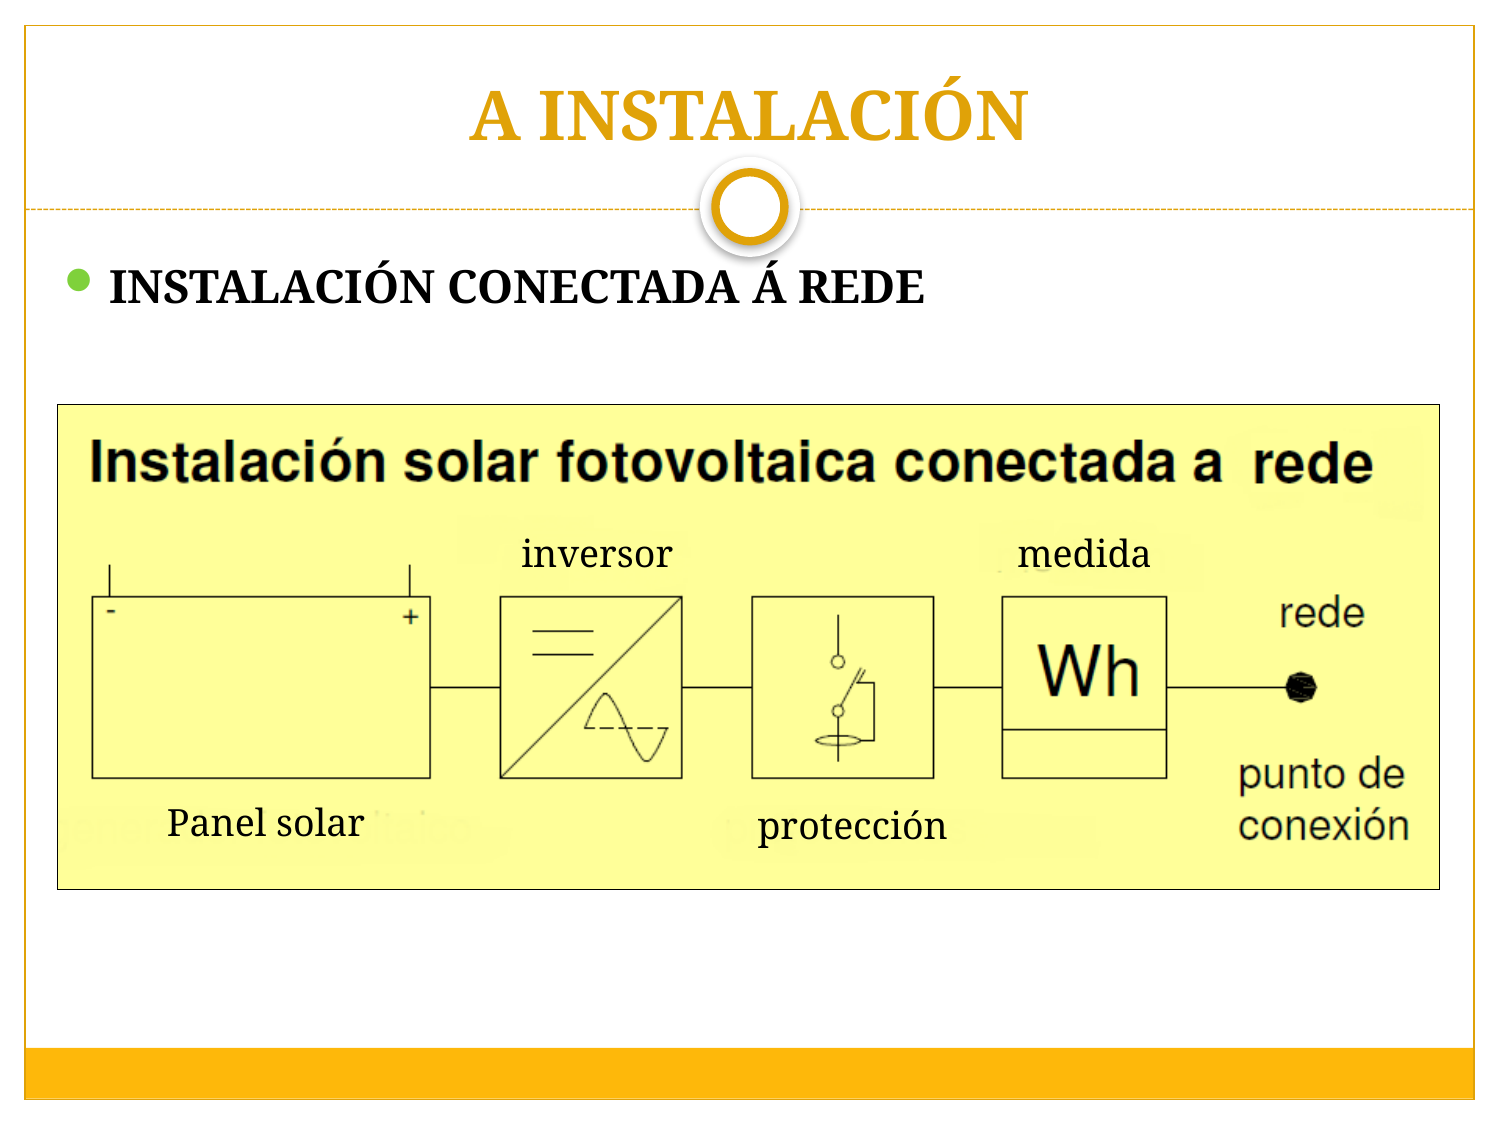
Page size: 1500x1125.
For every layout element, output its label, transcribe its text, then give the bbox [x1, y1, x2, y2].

list INSTALACIÓN CONECTADA Á REDE [49, 250, 1445, 1001]
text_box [57, 404, 1440, 890]
title A INSTALACIÓN [49, 37, 1450, 162]
